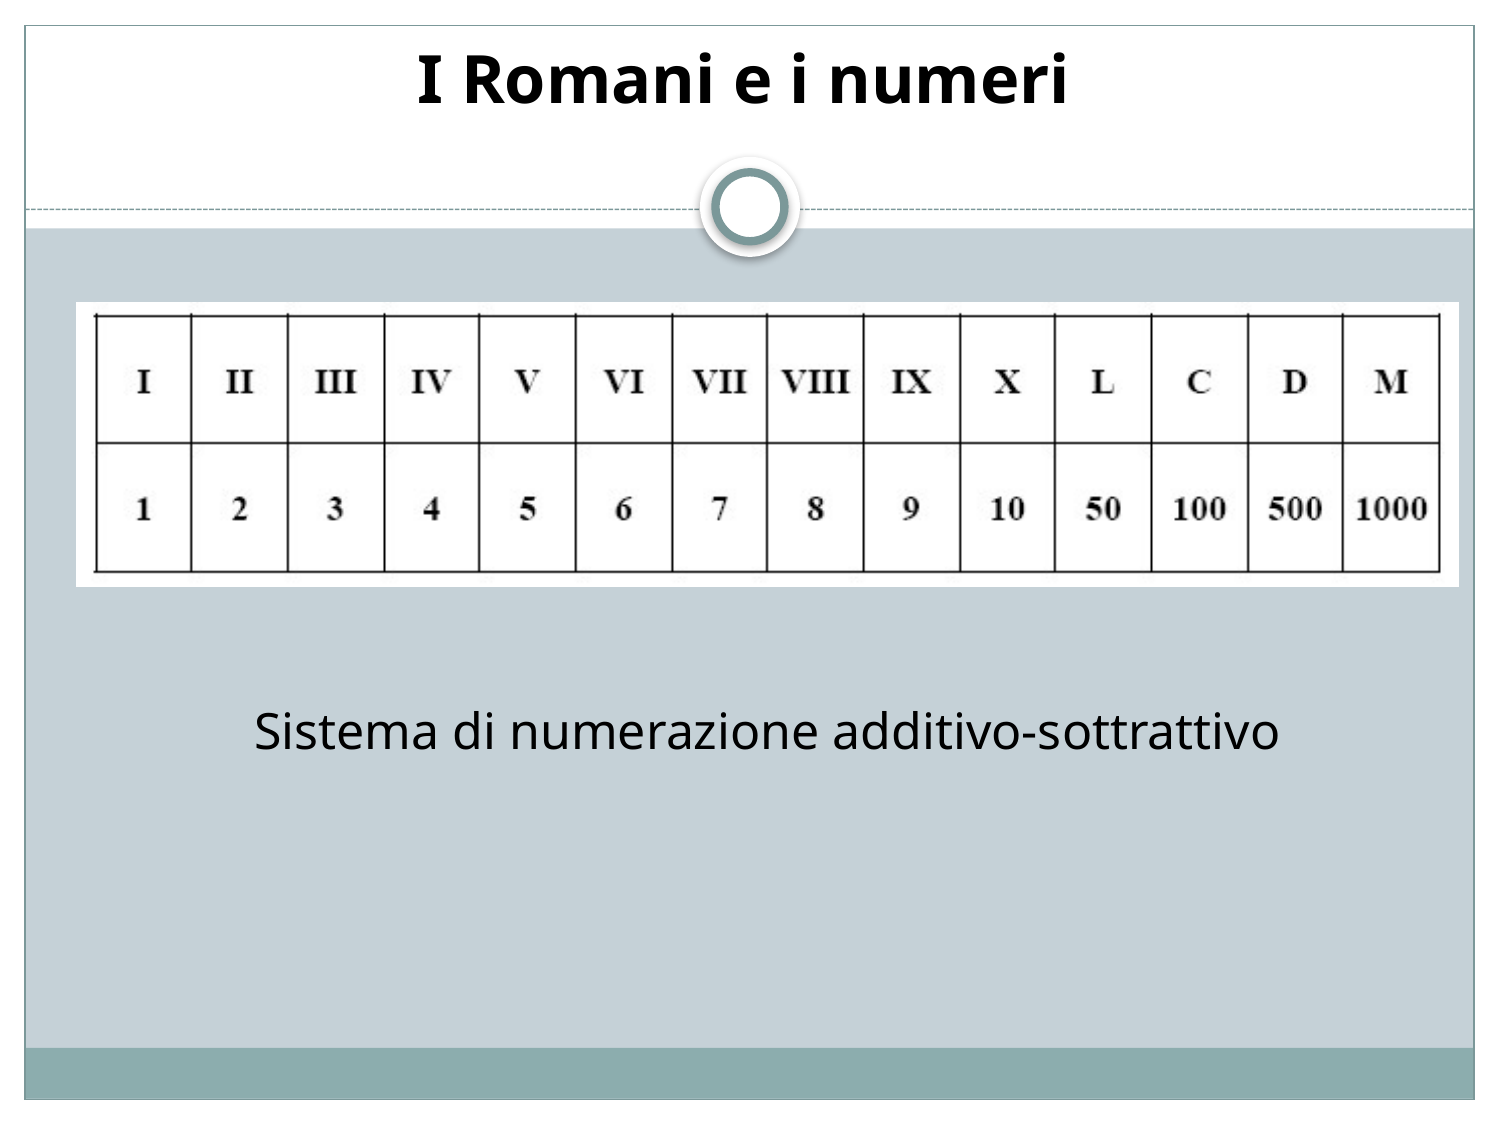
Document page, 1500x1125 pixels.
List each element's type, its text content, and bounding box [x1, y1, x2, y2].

text_box Sistema di numerazione additivo-sottrattivo [171, 692, 1365, 768]
text_box I Romani e i numeri [336, 29, 1170, 125]
picture [76, 302, 1459, 587]
